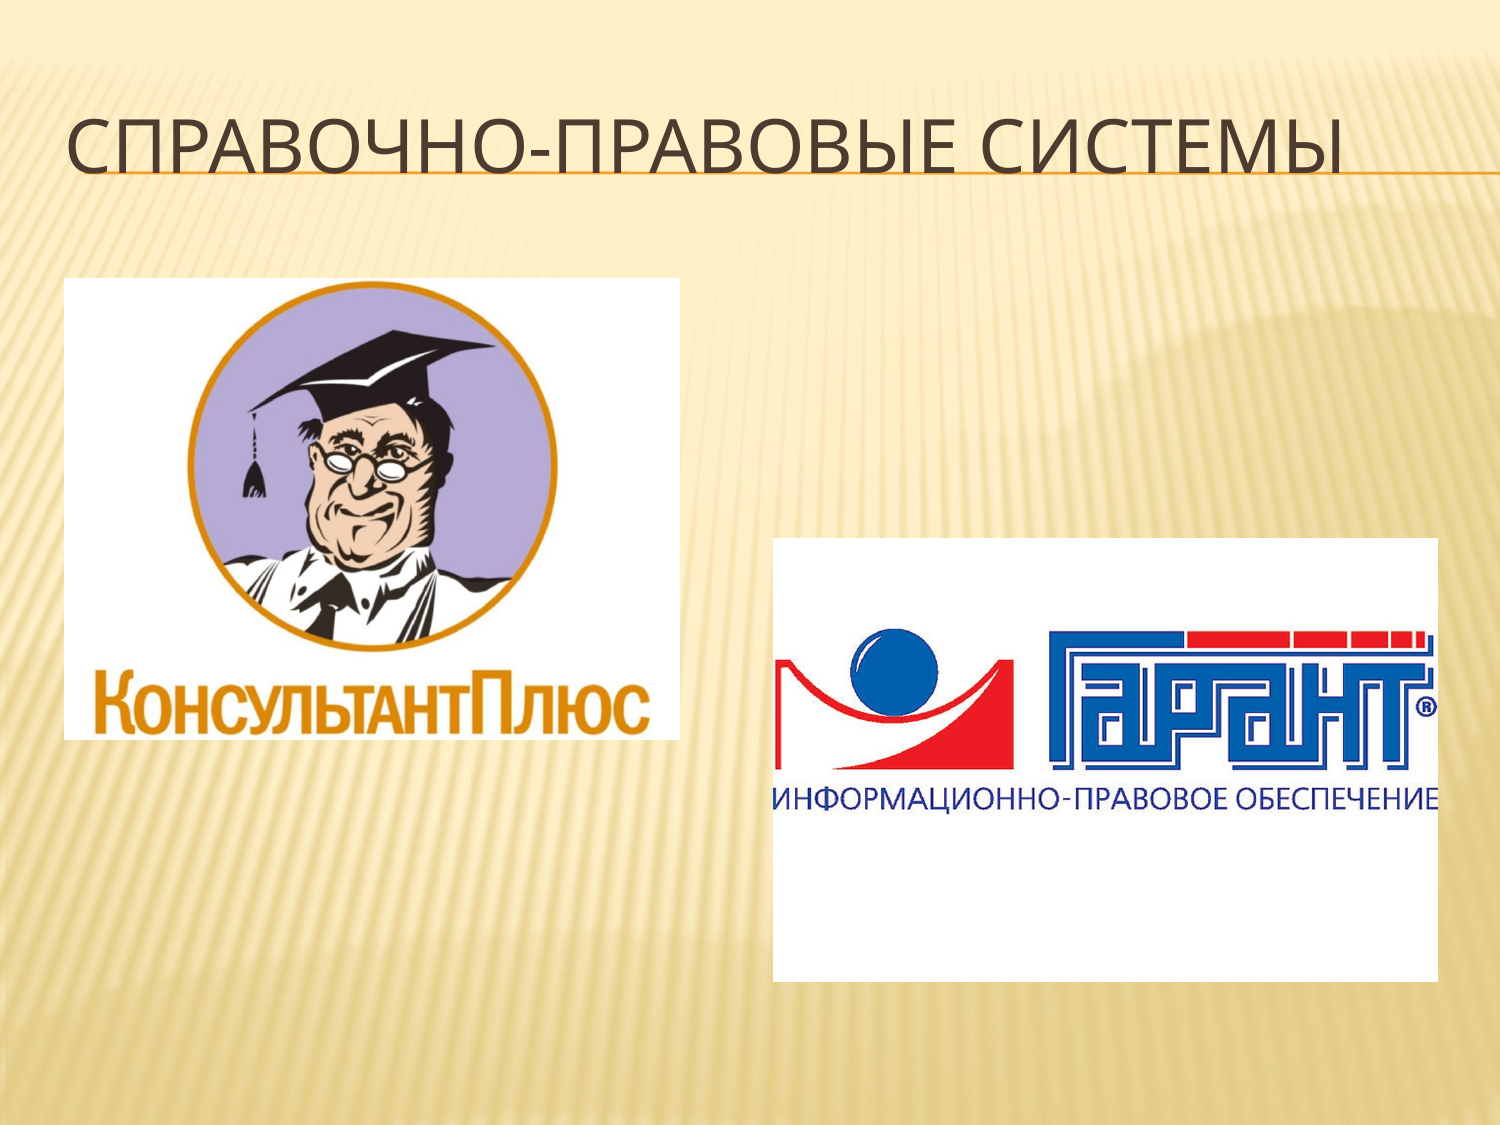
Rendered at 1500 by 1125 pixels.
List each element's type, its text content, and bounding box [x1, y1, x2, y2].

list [64, 278, 680, 740]
picture [773, 538, 1438, 982]
title Справочно-правовые системы [50, 75, 1475, 213]
